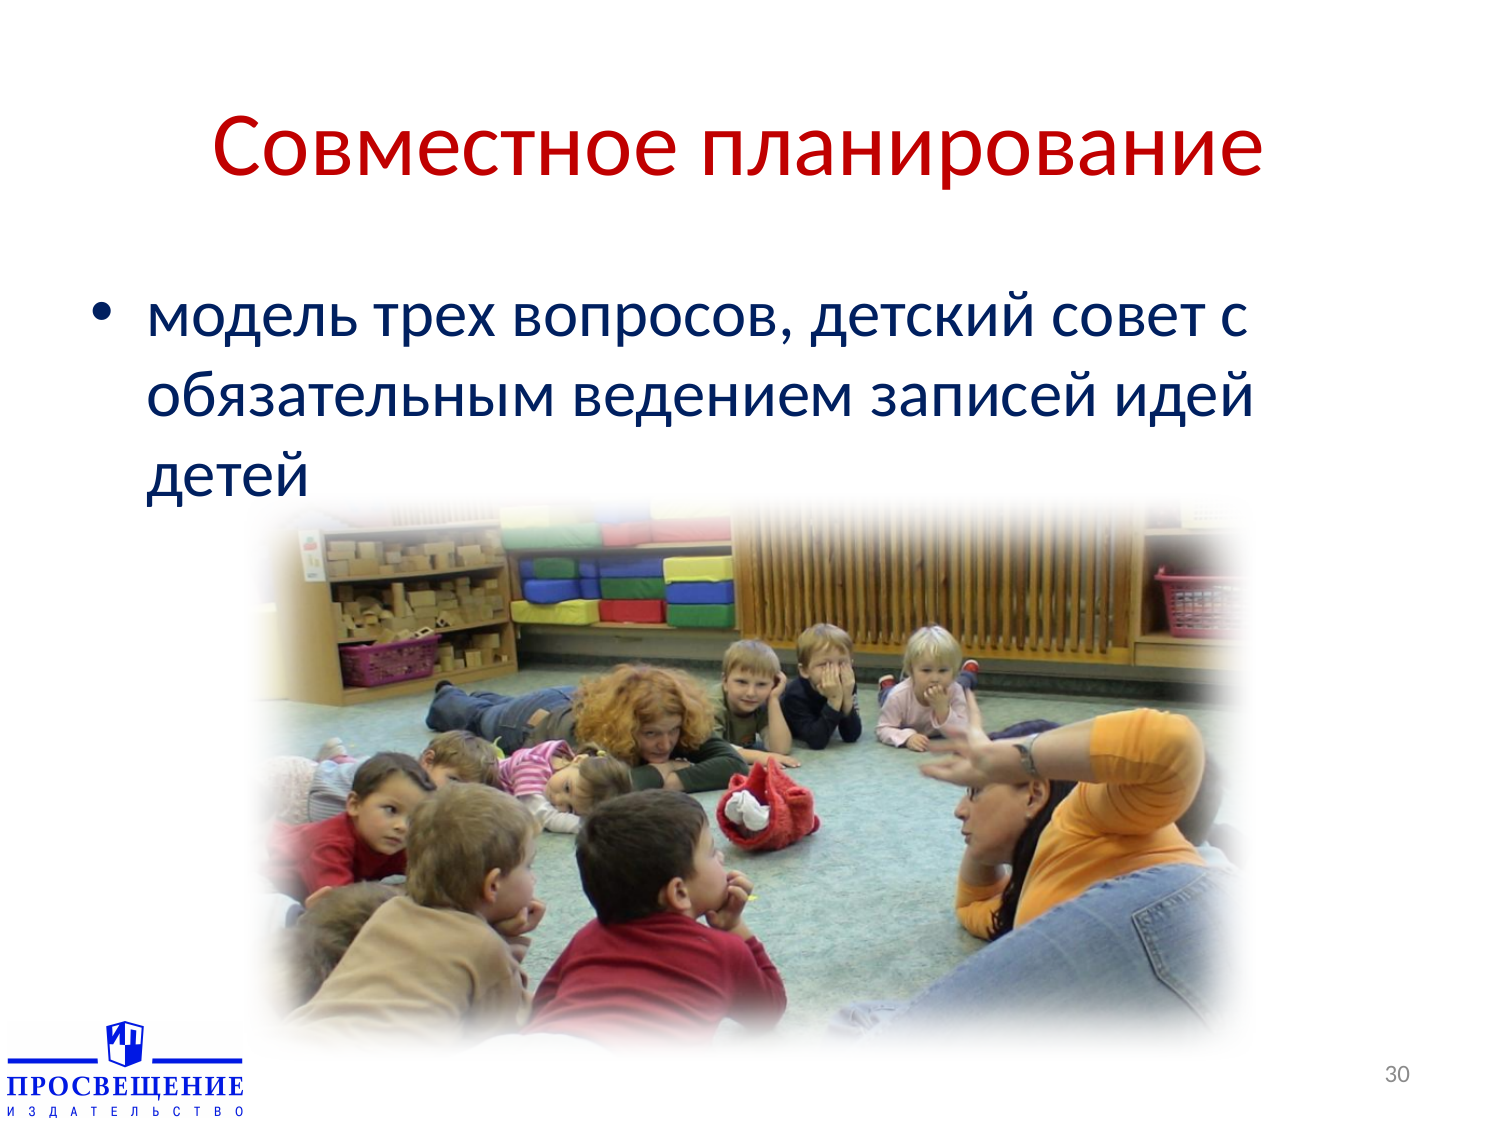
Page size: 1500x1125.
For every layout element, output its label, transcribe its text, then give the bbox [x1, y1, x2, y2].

title Совместное планирование [74, 44, 1426, 233]
slide_number 30 [1074, 1042, 1425, 1103]
picture [7, 491, 1259, 1118]
list модель трех вопросов, детский совет с обязательным ведением записей идей детей [74, 262, 1426, 1006]
